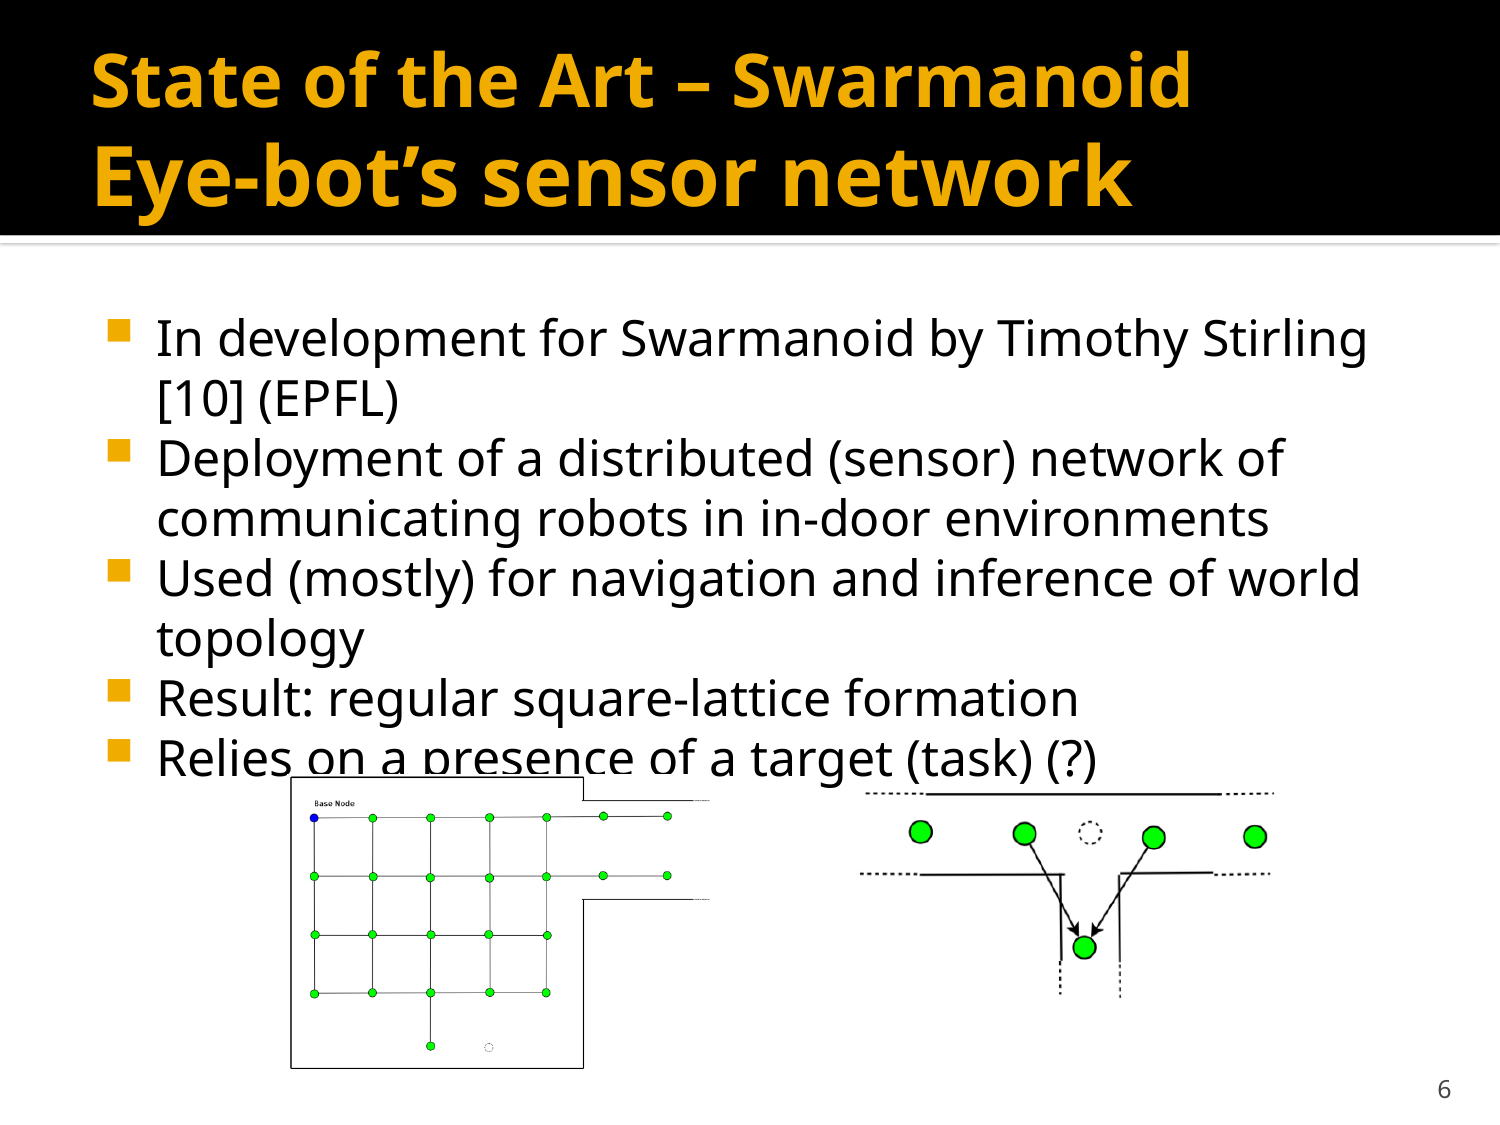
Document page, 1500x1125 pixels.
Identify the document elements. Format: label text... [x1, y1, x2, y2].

picture [849, 787, 1284, 1005]
list In development for Swarmanoid by Timothy Stirling [10] (EPFL) Deployment of a distributed (sensor) network of communicating robots in in-door environments Used (mostly) for navigation and inference of world topology Result: regular square-lattice formation Relies on a presence of a target (task) (?) [75, 291, 1425, 1050]
slide_number 6 [1345, 1062, 1467, 1108]
title State of the Art – Swarmanoid Eye-bot’s sensor network [75, 25, 1425, 231]
picture [287, 774, 713, 1071]
